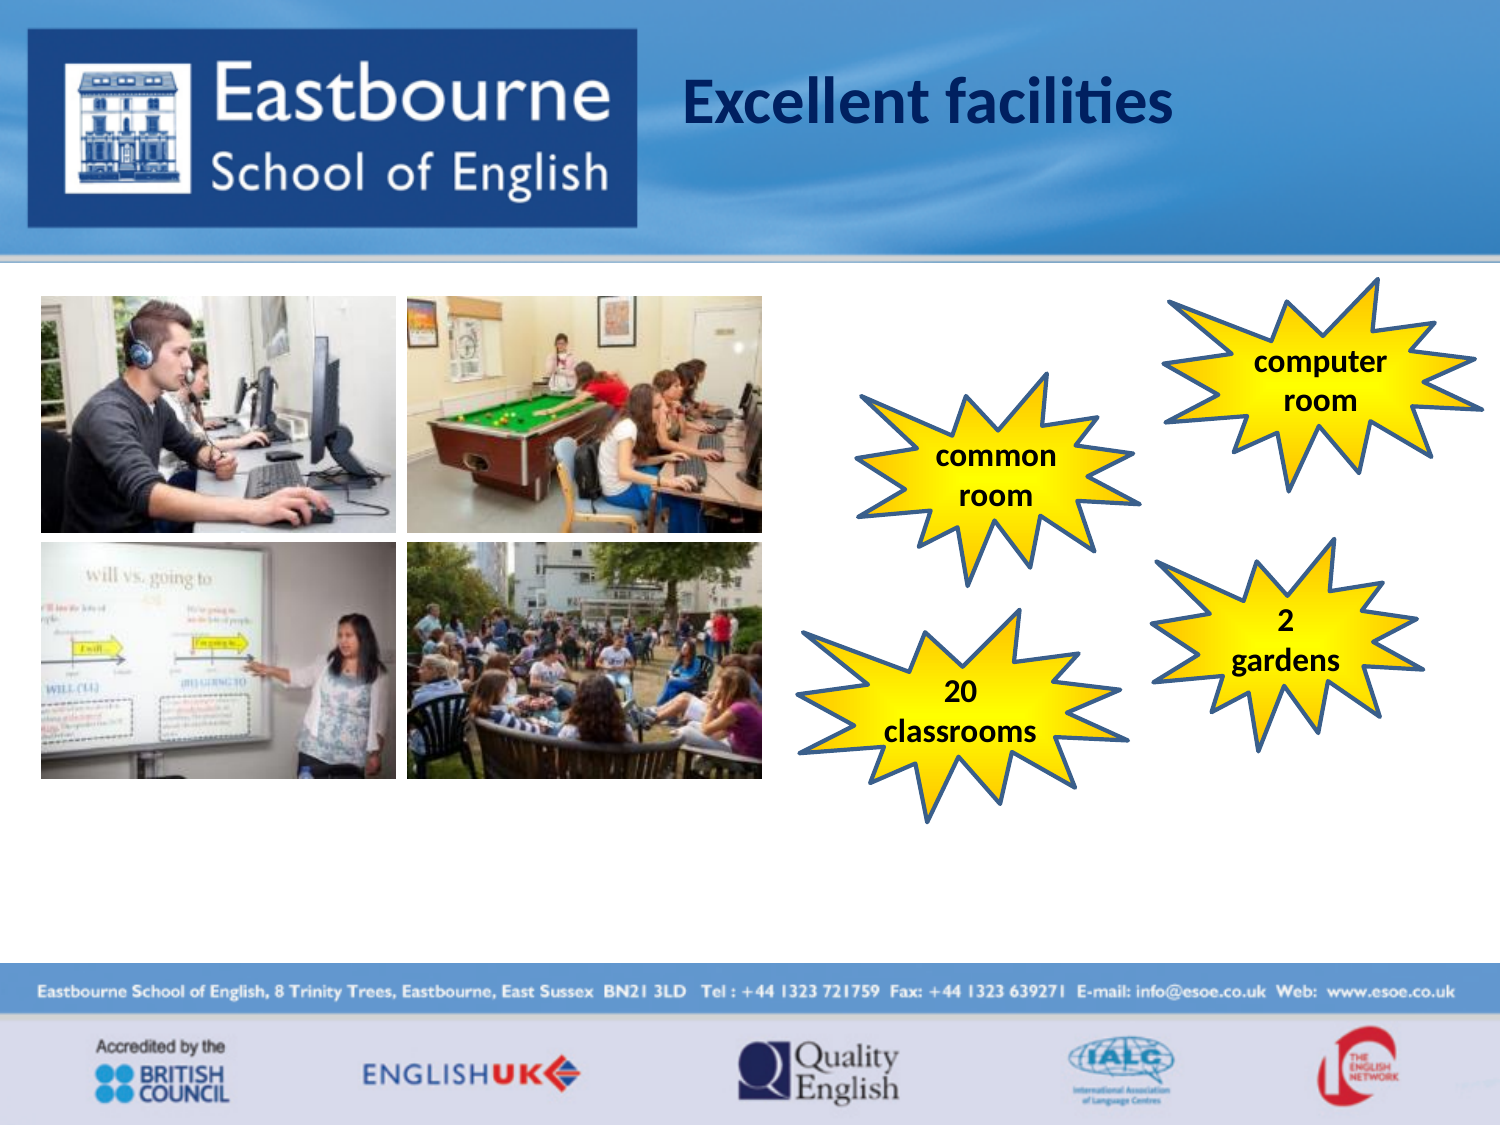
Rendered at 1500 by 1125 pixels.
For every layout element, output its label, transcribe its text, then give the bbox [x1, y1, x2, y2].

picture [407, 296, 763, 534]
picture [40, 296, 396, 534]
text_box common room [854, 371, 1142, 589]
picture [40, 542, 396, 780]
picture [0, 963, 1500, 1125]
text_box 2 gardens [1149, 536, 1426, 754]
title Excellent facilities [667, 49, 1459, 228]
text_box 20 classrooms [795, 607, 1131, 825]
picture [0, 0, 1500, 263]
text_box computer room [1161, 277, 1485, 494]
picture [407, 542, 763, 780]
